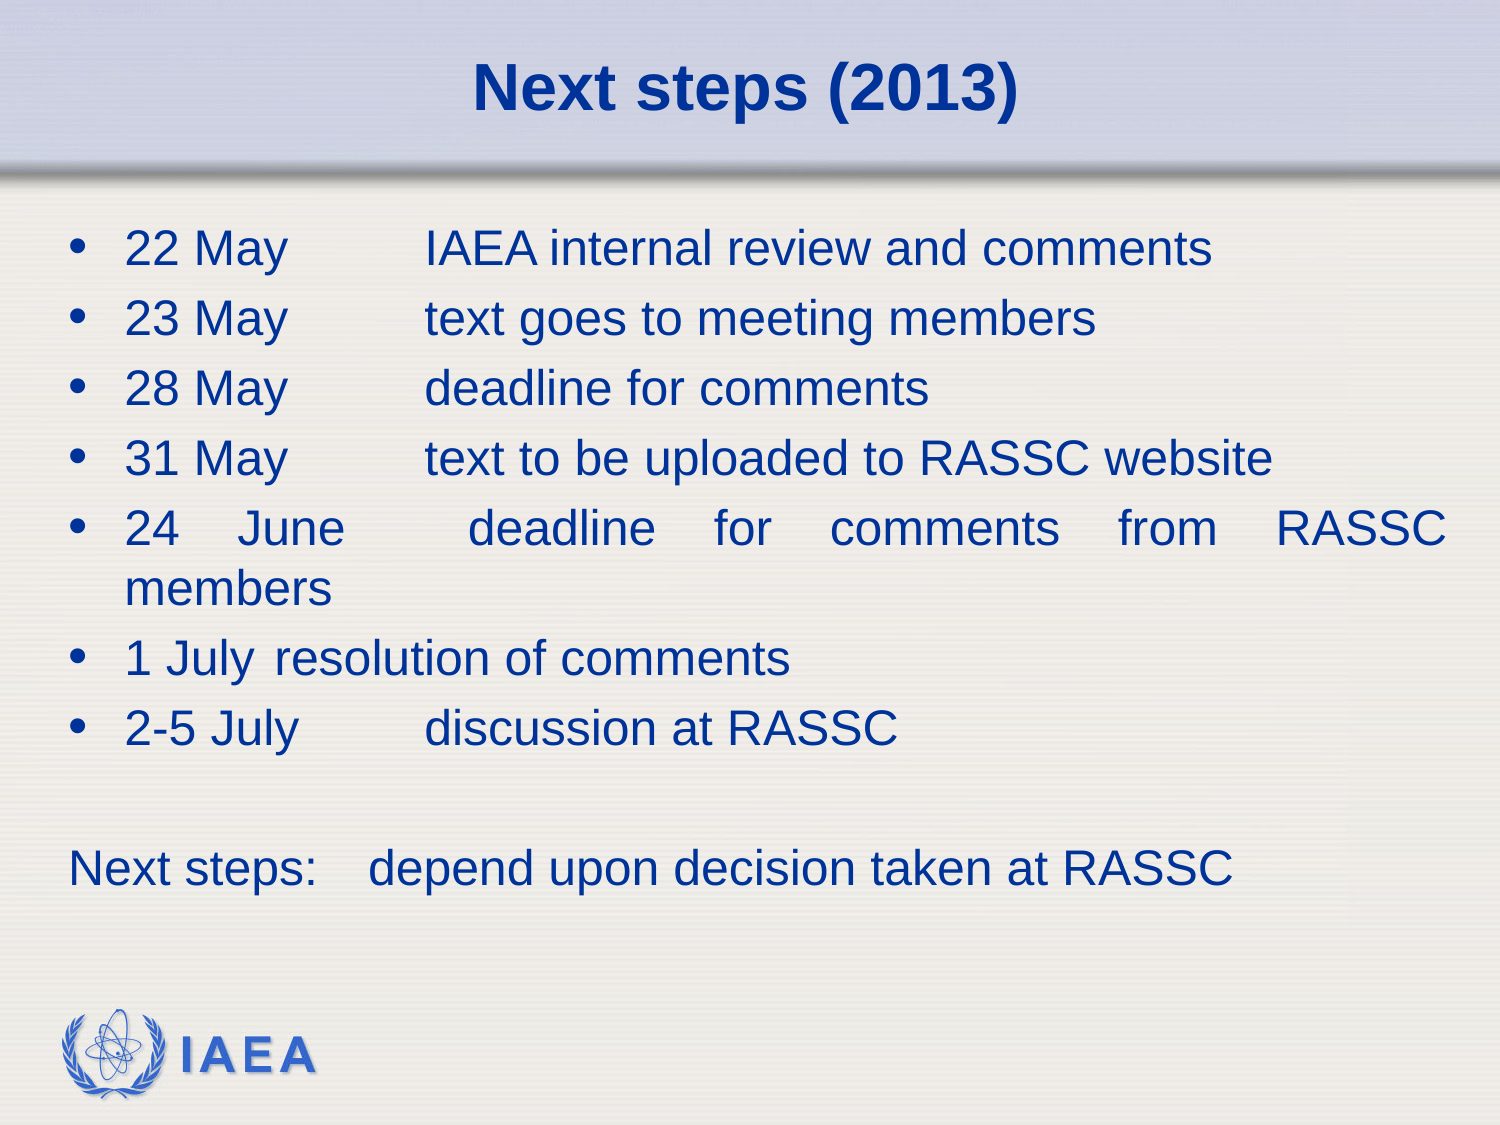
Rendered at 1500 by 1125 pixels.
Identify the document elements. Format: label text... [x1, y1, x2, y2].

picture [0, 0, 1500, 1125]
list 22 May IAEA internal review and comments 23 May text goes to meeting members 28 May deadline for comments 31 May text to be uploaded to RASSC website 24 June deadline for comments from RASSC members 1 July resolution of comments 2-5 July discussion at RASSC Next steps: depend upon decision taken at RASSC [53, 208, 1463, 917]
title Next steps (2013) [46, 16, 1447, 142]
